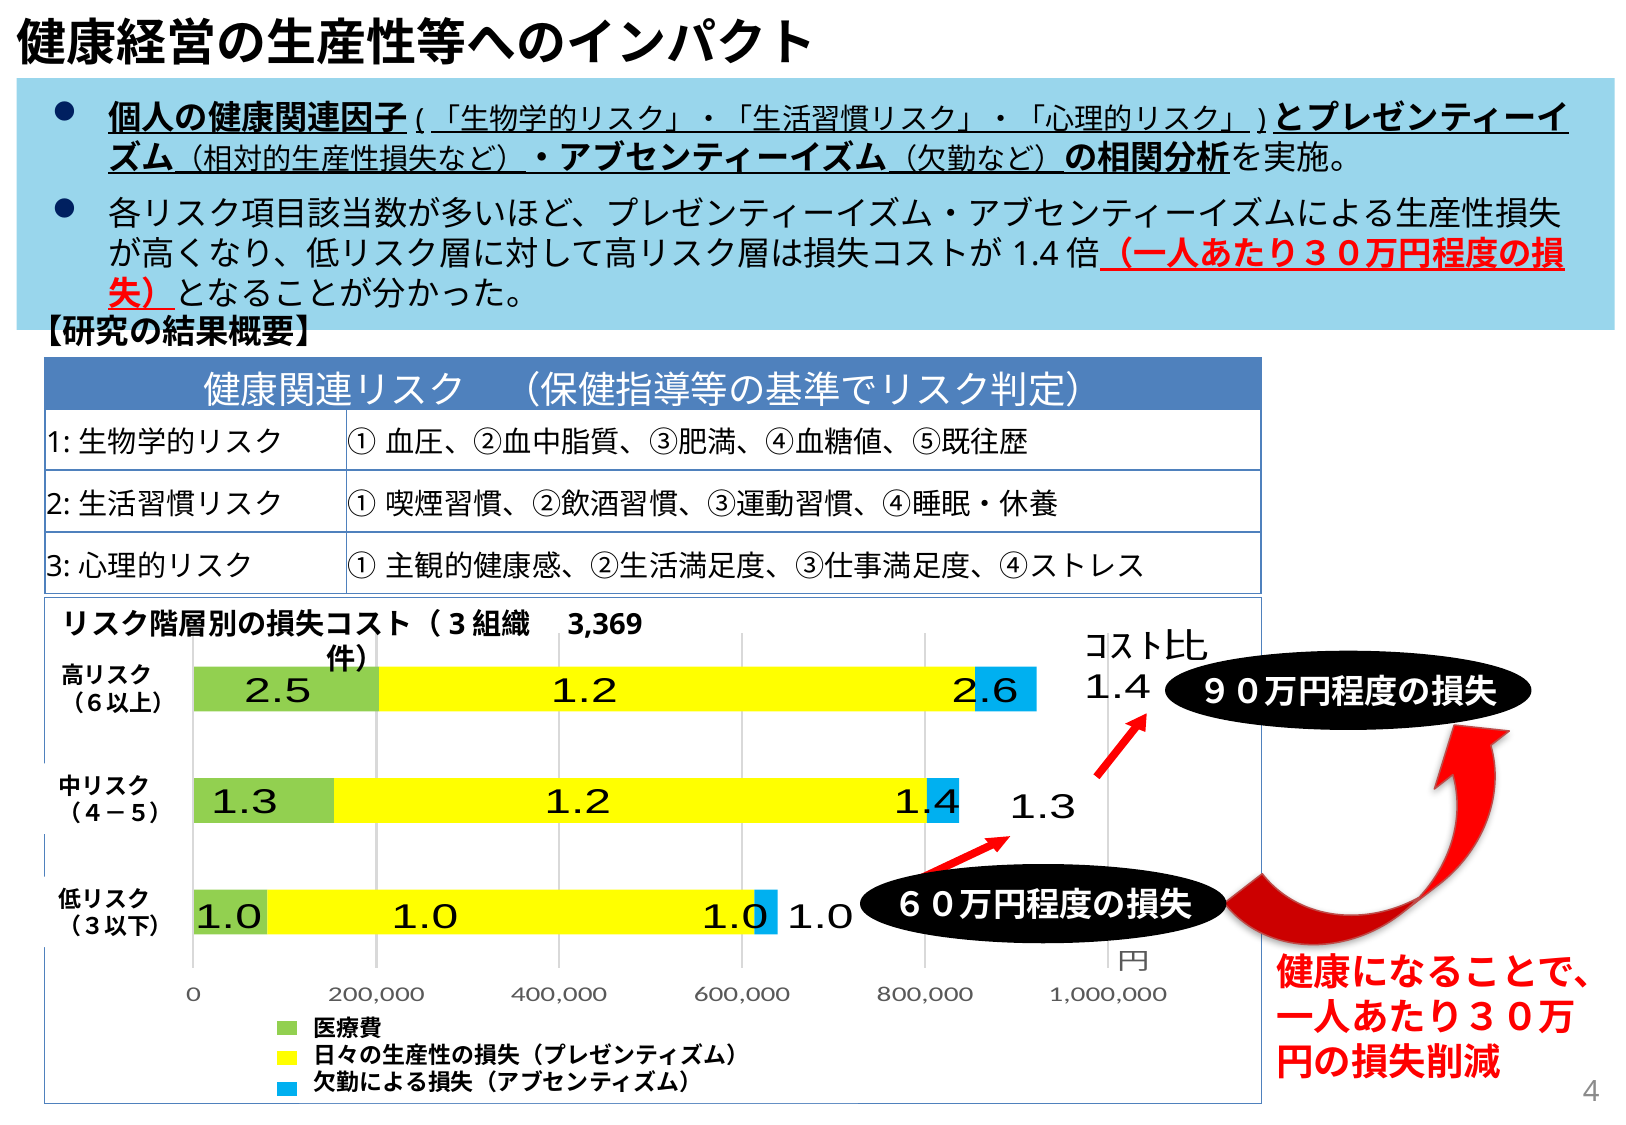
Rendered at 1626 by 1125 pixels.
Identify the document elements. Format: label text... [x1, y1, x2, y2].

text_box [0, 0, 1625, 75]
table_cell 2:生活習慣リスク [46, 471, 346, 531]
slide_number 3 [1483, 1091, 1615, 1123]
text_box 【研究の結果概要】 [14, 302, 344, 358]
text_box [1266, 724, 1511, 940]
text_box ９０万円程度の損失 [1266, 650, 1532, 730]
table_header 健康関連リスク （保健指導等の基準でリスク判定） [46, 359, 1260, 408]
table_cell ①主観的健康感、②生活満足度、③仕事満足度、④ストレス [347, 533, 1260, 593]
text_box 個人の健康関連因子(「生物学的リスク」・「生活習慣リスク」・「心理的リスク」)とプレゼンティーイズム（相対的生産性損失など）・アブセンティーイズム（欠勤など）の相関分析を実施。 各リスク項目該当数が多いほど、プレゼンティーイズム・アブセンティーイズムによる生産性損失が高くなり、低リスク層に対して高リスク層は損失コストが1.4倍（一人あたり３０万円程度の損失）となることが分かった。 [16, 78, 1615, 330]
table_cell ①血圧、②血中脂質、③肥満、④血糖値、⑤既往歴 [347, 410, 1260, 469]
text_box 健康になることで、一人あたり３０万円の損失削減 [1266, 940, 1615, 1091]
table_cell 1:生物学的リスク [46, 410, 346, 469]
table_cell 3:心理的リスク [46, 533, 346, 593]
table_cell ①喫煙習慣、②飲酒習慣、③運動習慣、④睡眠・休養 [347, 471, 1260, 531]
picture [44, 597, 1262, 1104]
